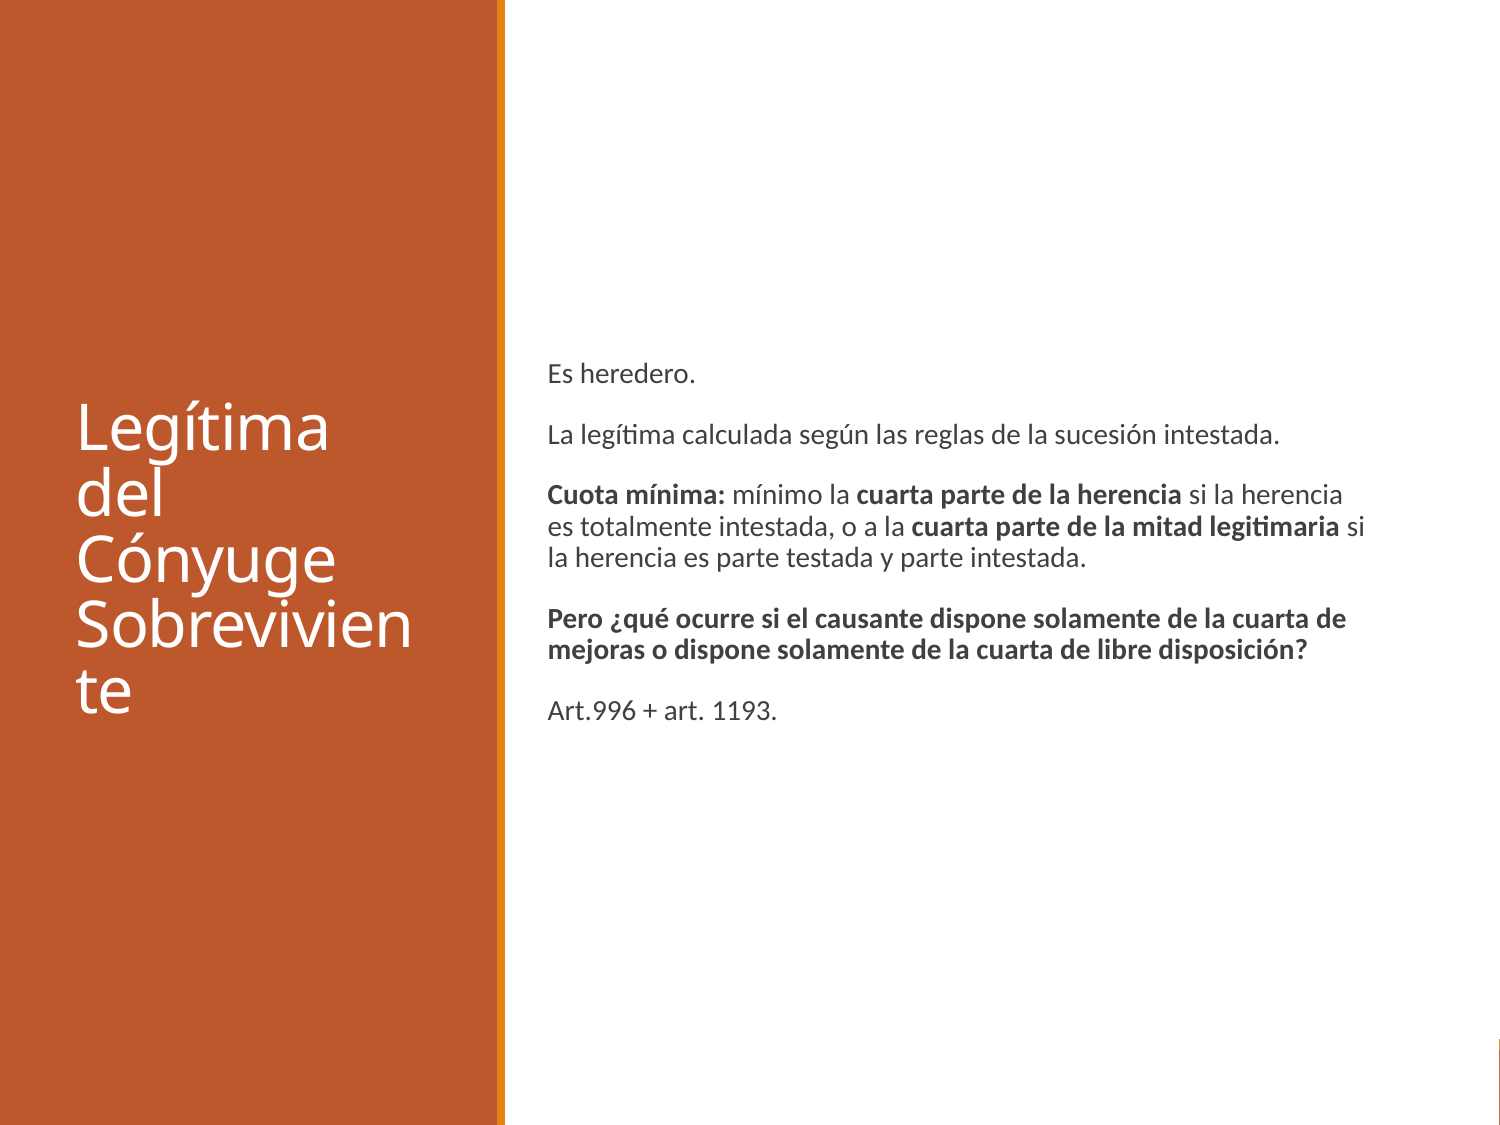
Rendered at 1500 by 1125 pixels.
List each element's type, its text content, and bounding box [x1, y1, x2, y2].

text_box [0, 0, 496, 1125]
list Es heredero. La legítima calculada según las reglas de la sucesión intestada. Cuota mínima: mínimo la cuarta parte de la herencia si la herencia es totalmente intestada, o a la cuarta parte de la mitad legitimaria si la herencia es parte testada y parte intestada. Pero ¿qué ocurre si el causante dispone solamente de la cuarta de mejoras o dispone solamente de la cuarta de libre disposición? Art.996 + art. 1193. [532, 55, 1373, 1026]
title Legítima del Cónyuge Sobreviviente [60, 99, 441, 1026]
text_box [506, 0, 1500, 1125]
text_box [496, 0, 506, 1125]
